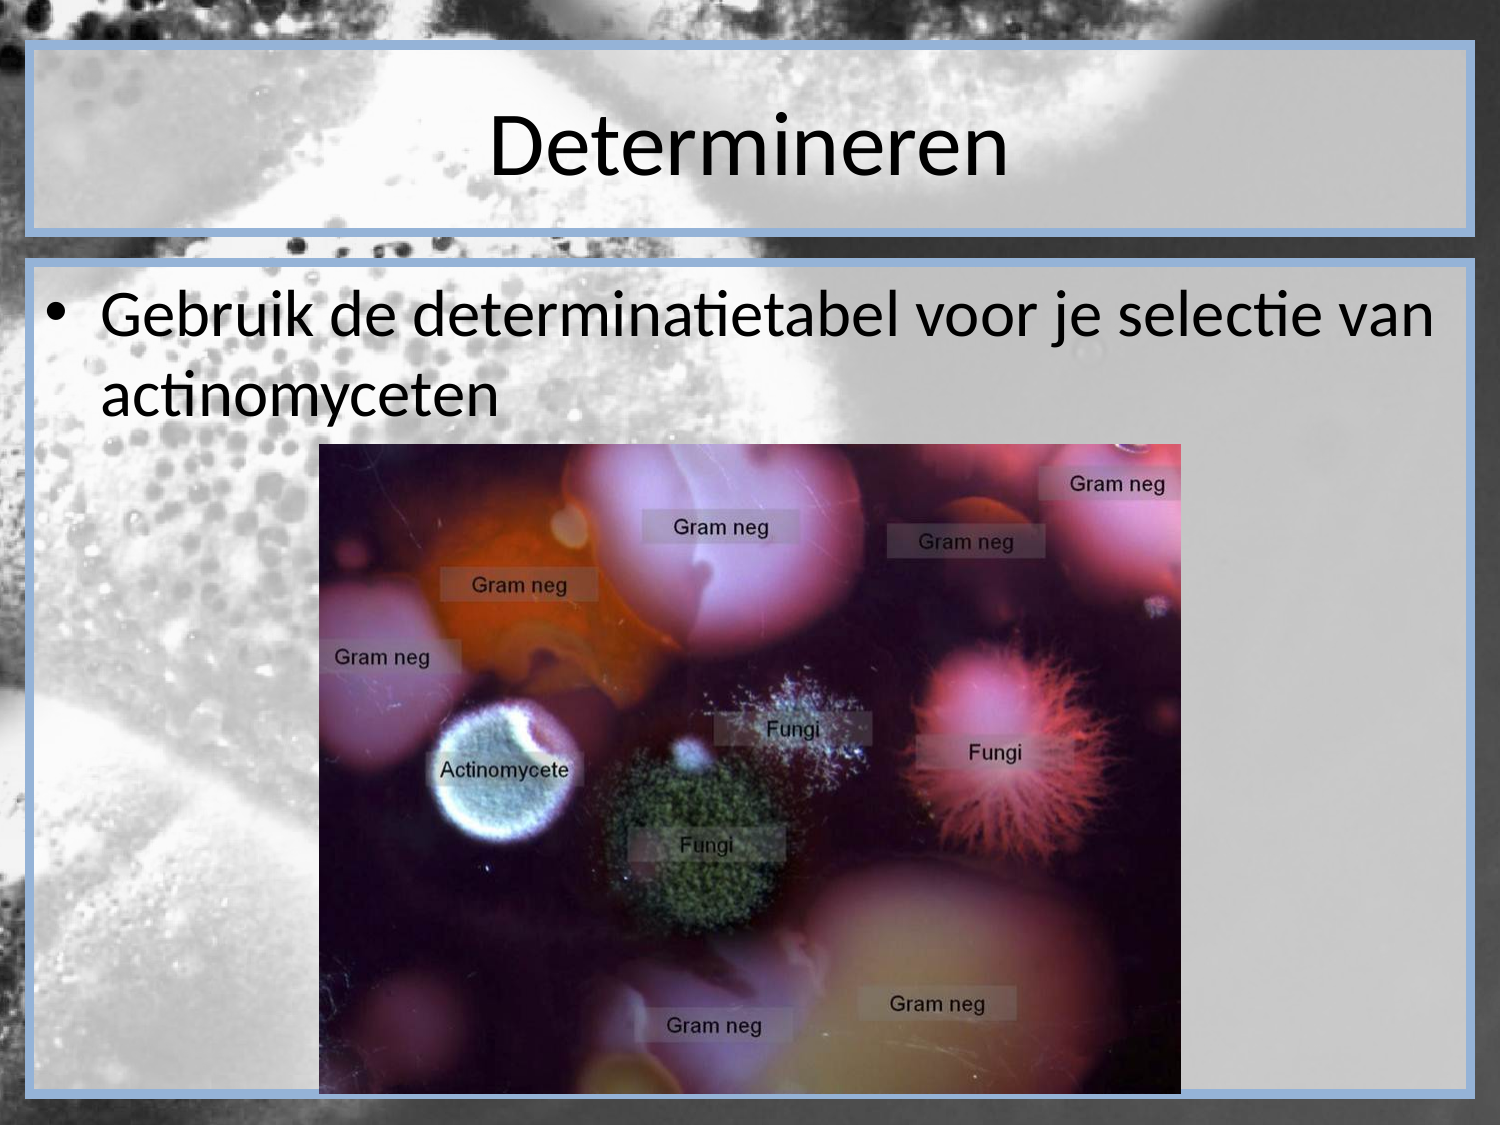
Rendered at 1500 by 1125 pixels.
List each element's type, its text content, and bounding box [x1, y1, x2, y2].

title Determineren [25, 40, 1475, 237]
picture [318, 444, 1182, 1095]
list Gebruik de determinatietabel voor je selectie van actinomyceten [25, 258, 1475, 1099]
